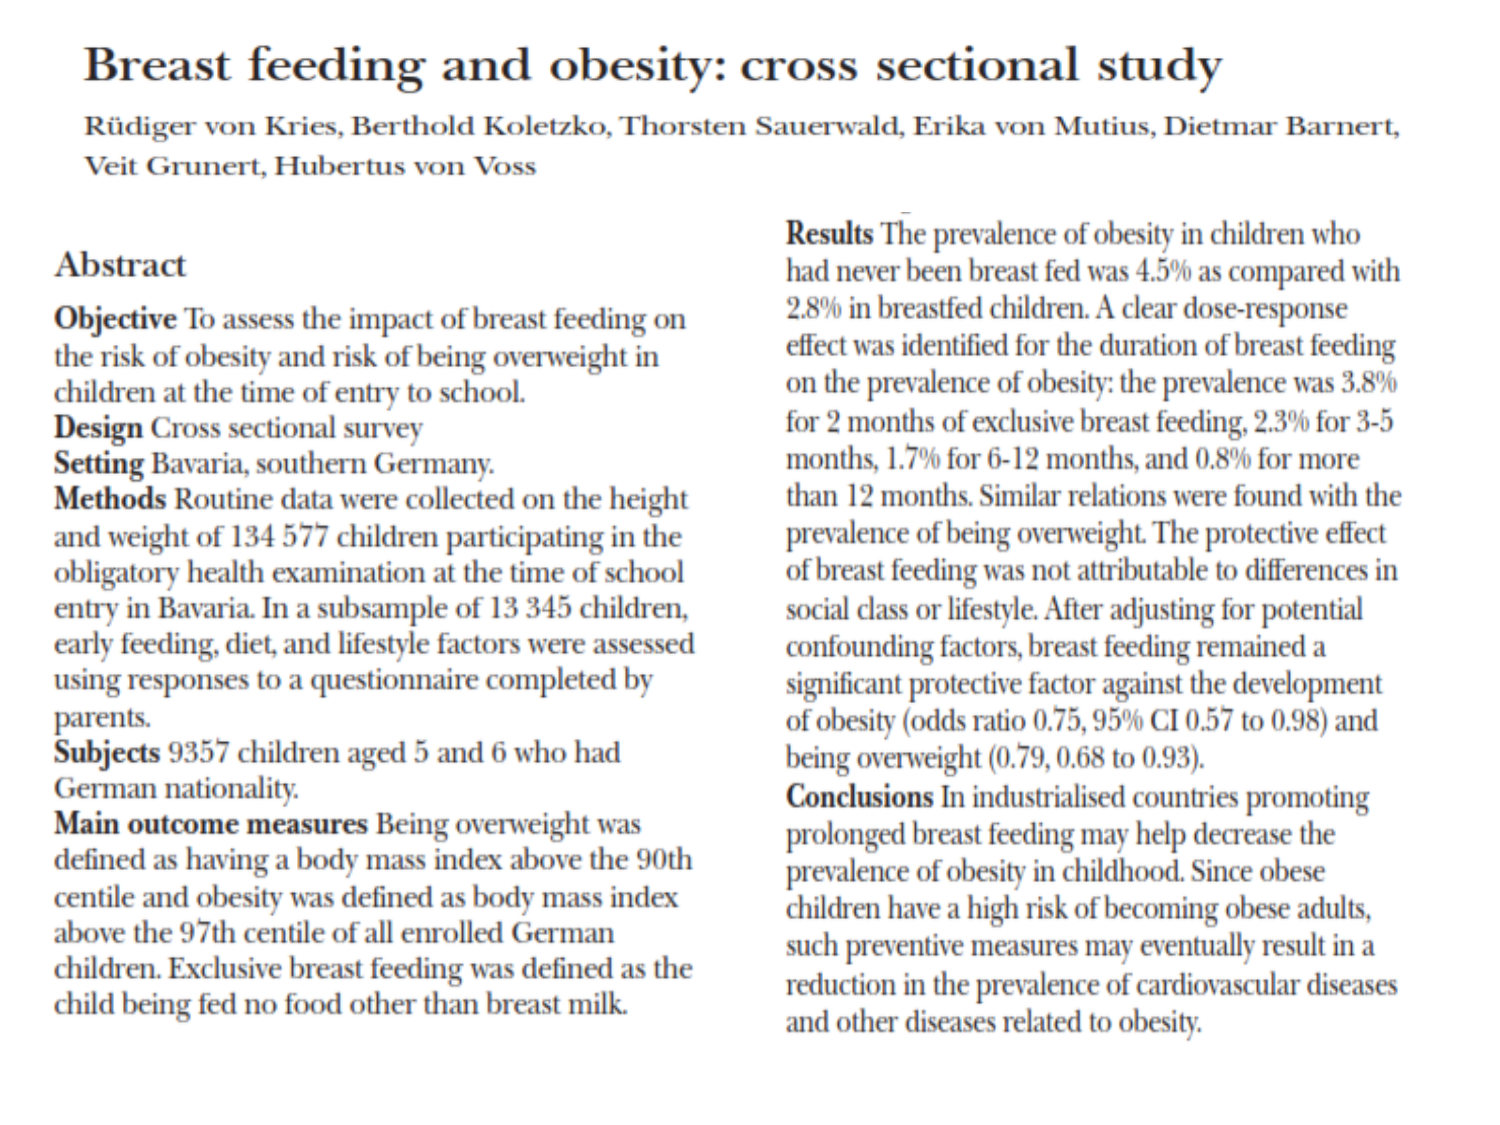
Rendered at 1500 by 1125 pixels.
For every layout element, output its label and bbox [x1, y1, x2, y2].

picture [774, 212, 1413, 1051]
picture [37, 235, 713, 1026]
picture [74, 37, 1438, 188]
